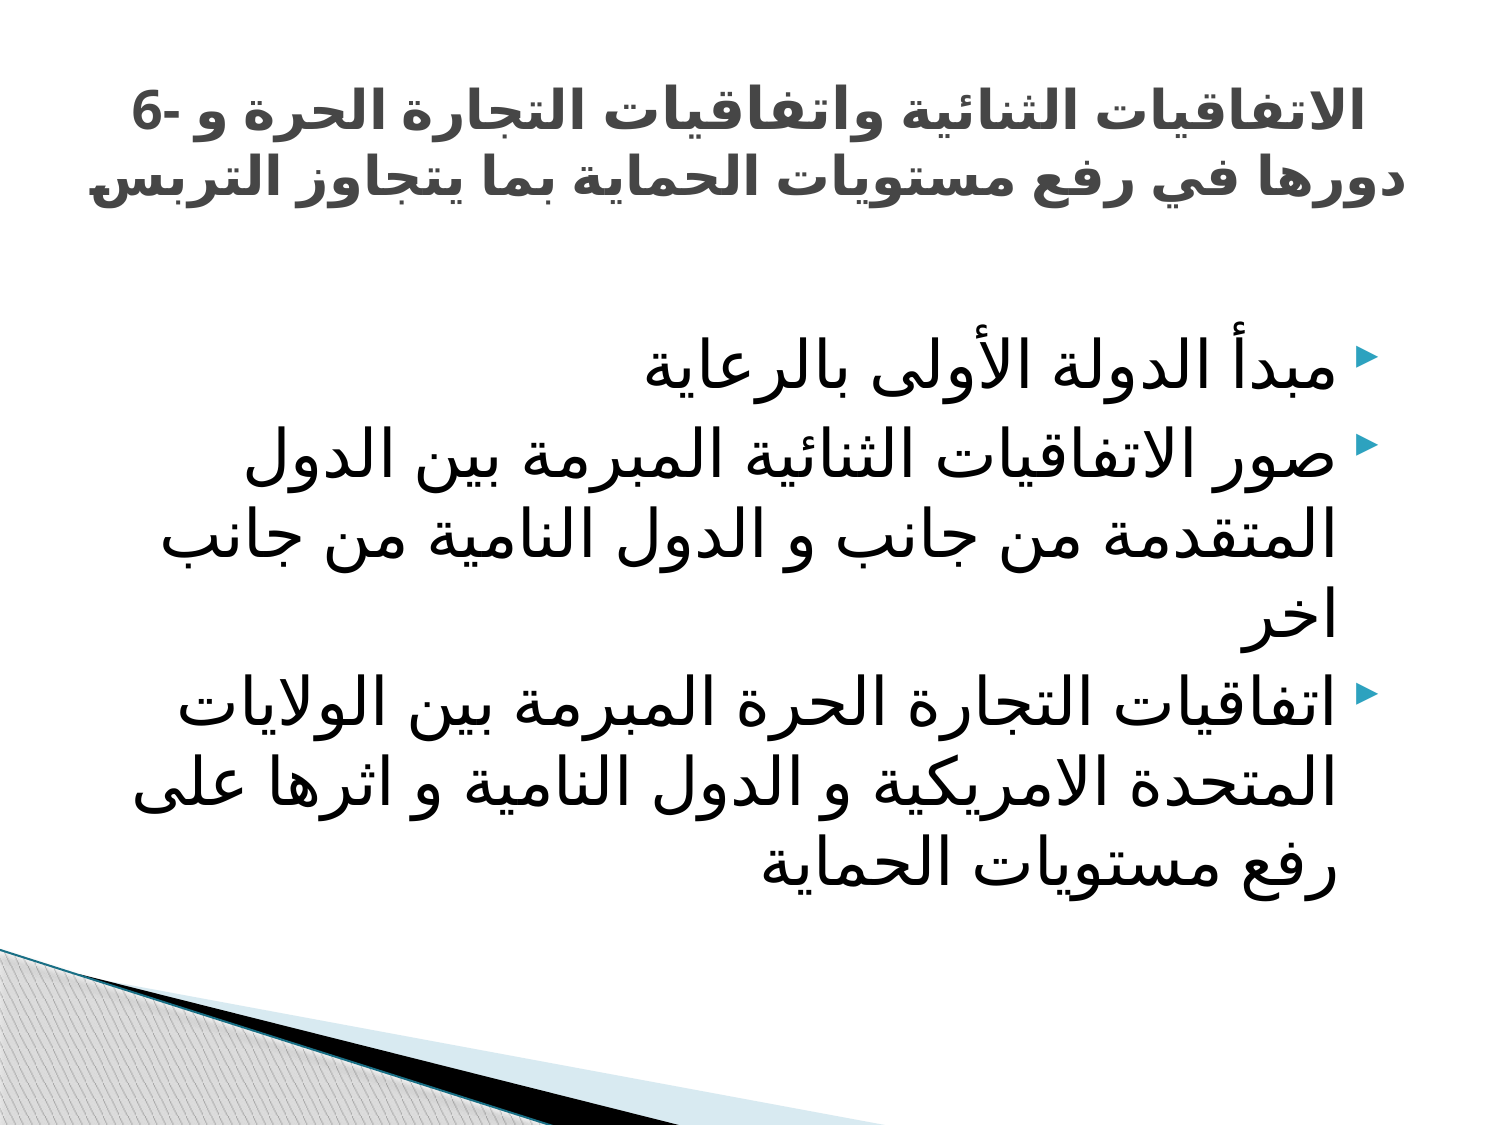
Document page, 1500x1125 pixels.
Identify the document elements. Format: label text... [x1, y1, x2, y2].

list مبدأ الدولة الأولى بالرعاية صور الاتفاقيات الثنائية المبرمة بين الدول المتقدمة من جانب و الدول النامية من جانب اخر اتفاقيات التجارة الحرة المبرمة بين الولايات المتحدة الامريكية و الدول النامية و اثرها على رفع مستويات الحماية [64, 314, 1415, 1057]
title 6- الاتفاقيات الثنائية واتفاقيات التجارة الحرة و دورها في رفع مستويات الحماية بما يتجاوز التربس [75, 45, 1425, 233]
